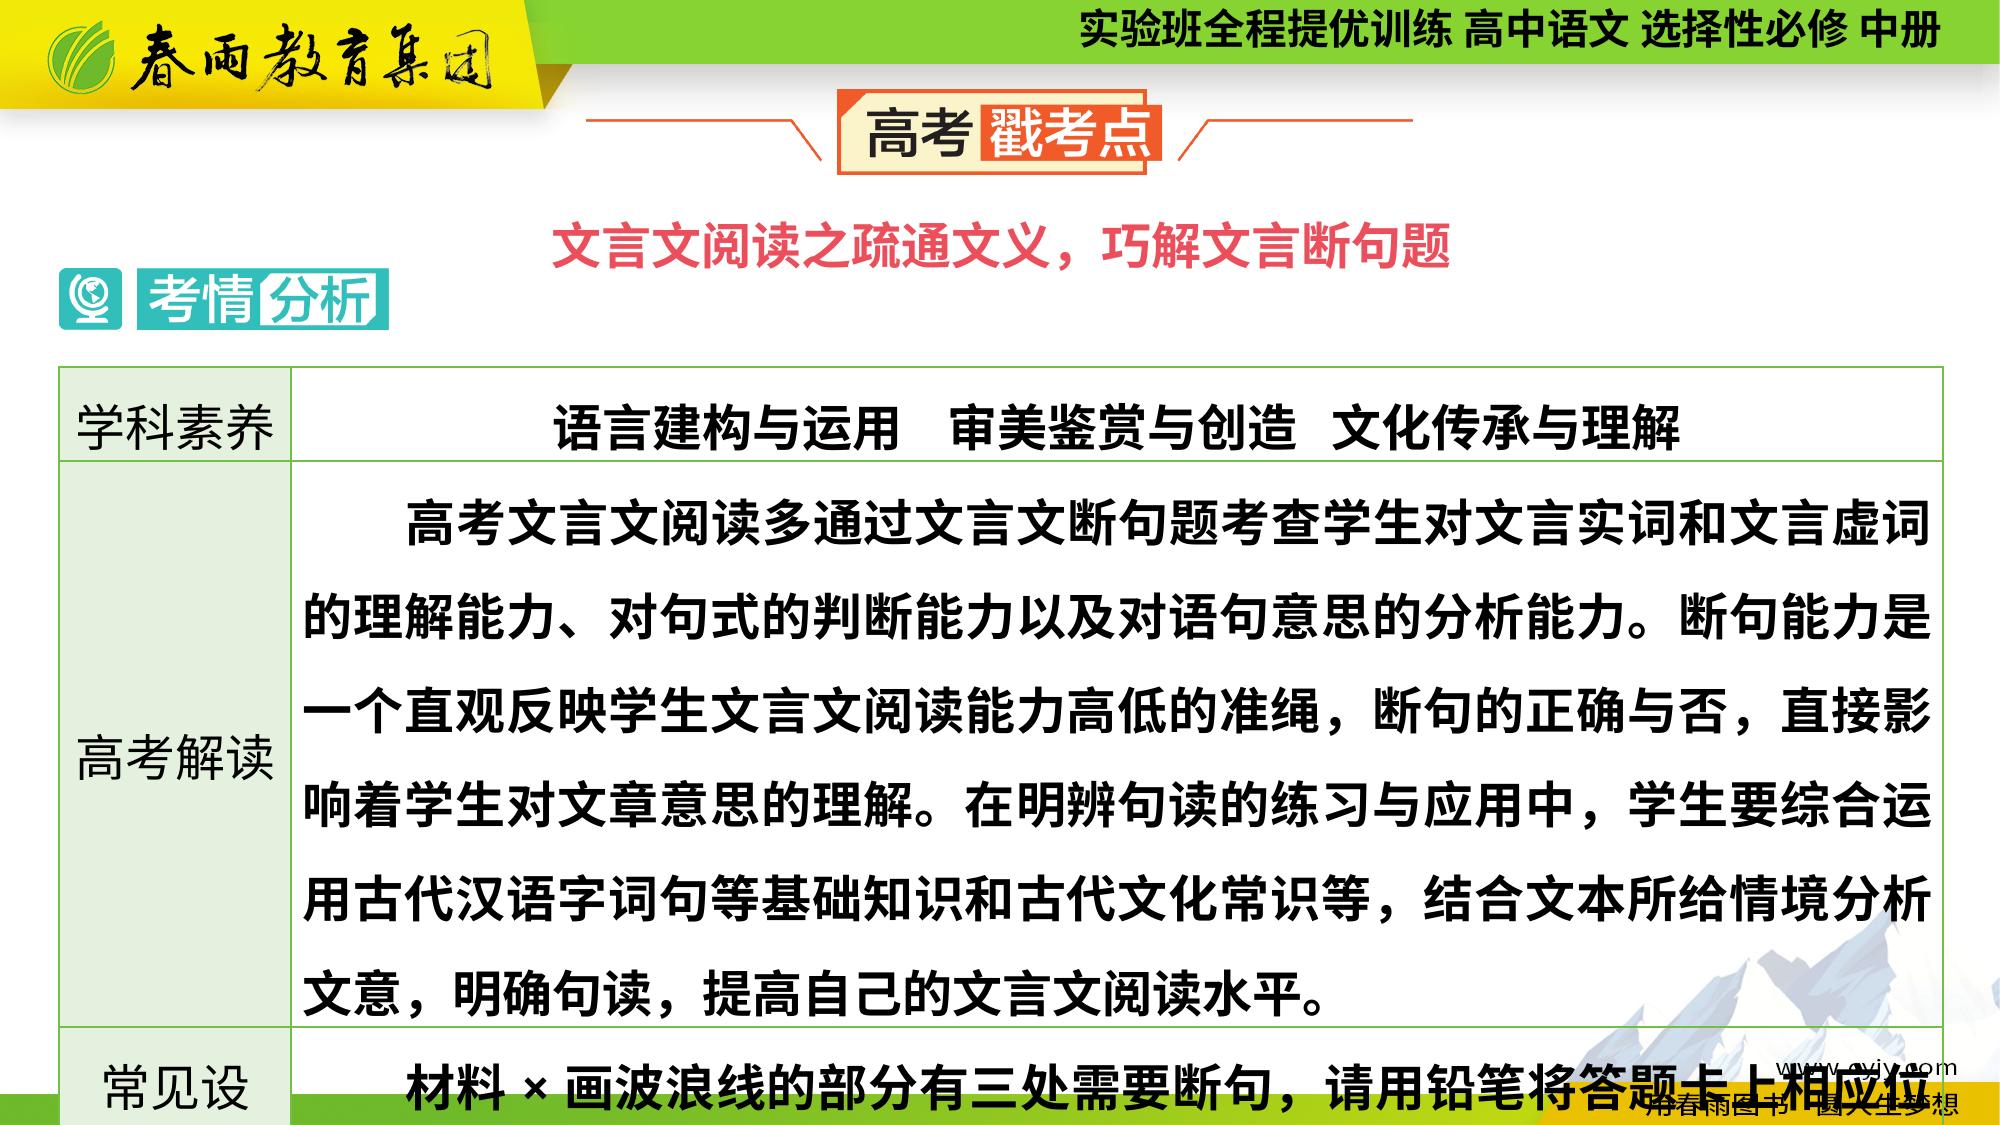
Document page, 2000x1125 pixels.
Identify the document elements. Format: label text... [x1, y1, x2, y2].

table_cell 材料×画波浪线的部分有三处需要断句，请用铅笔将答题卡上相应位置的答案标号涂黑。 [292, 1028, 1942, 1125]
table_cell 高考解读 [60, 462, 290, 1026]
list 文言文阅读之疏通文义，巧解文言断句题 [59, 177, 1944, 272]
table_cell 常见设 问方式 [60, 1028, 290, 1125]
table_cell 高考文言文阅读多通过文言文断句题考查学生对文言实词和文言虚词的理解能力、对句式的判断能力以及对语句意思的分析能力。断句能力是一个直观反映学生文言文阅读能力高低的准绳，断句的正确与否，直接影响着学生对文章意思的理解。在明辨句读的练习与应用中，学生要综合运用古代汉语字词句等基础知识和古代文化常识等，结合文本所给情境分析文意，明确句读，提高自己的文言文阅读水平。 [292, 462, 1942, 1026]
picture [0, 0, 2000, 1125]
table_header 语言建构与运用 审美鉴赏与创造 文化传承与理解 [292, 368, 1942, 460]
table_header 学科素养 [60, 368, 290, 460]
